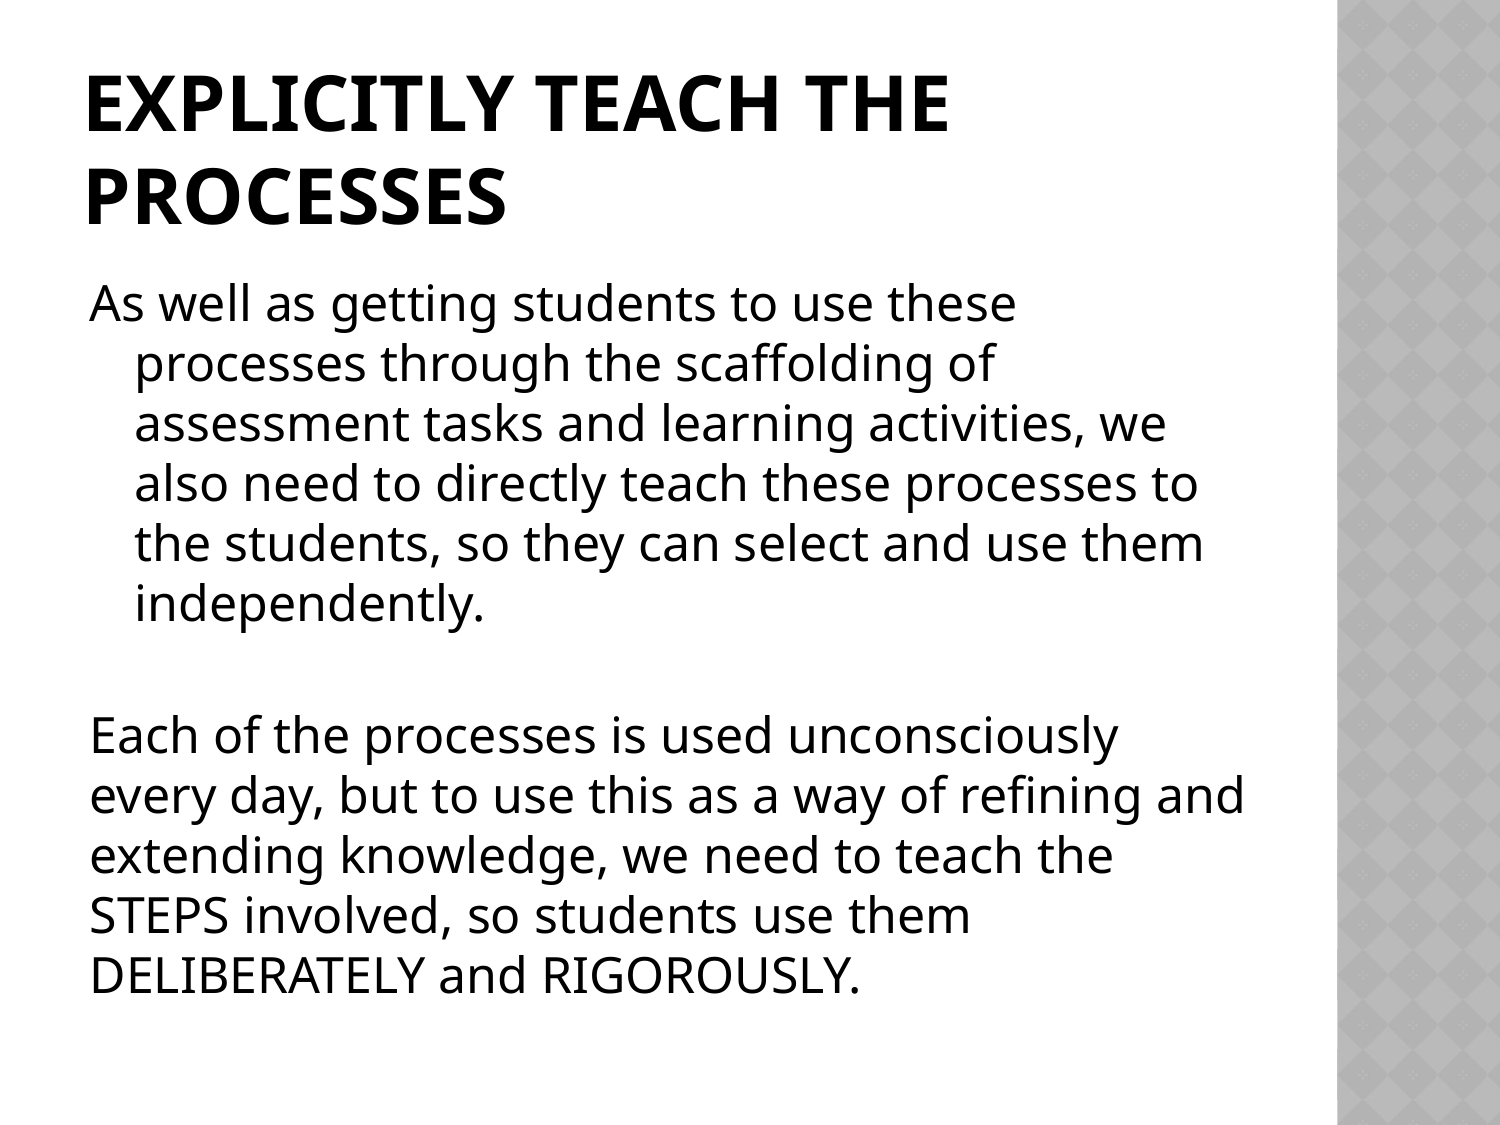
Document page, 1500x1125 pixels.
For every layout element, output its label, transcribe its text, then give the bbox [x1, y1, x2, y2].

title EXPLICITLY TEACH THE PROCESSES [75, 52, 1263, 240]
list As well as getting students to use these processes through the scaffolding of assessment tasks and learning activities, we also need to directly teach these processes to the students, so they can select and use them independently. Each of the processes is used unconsciously every day, but to use this as a way of refining and extending knowledge, we need to teach the STEPS involved, so students use them DELIBERATELY and RIGOROUSLY. [75, 264, 1263, 1059]
